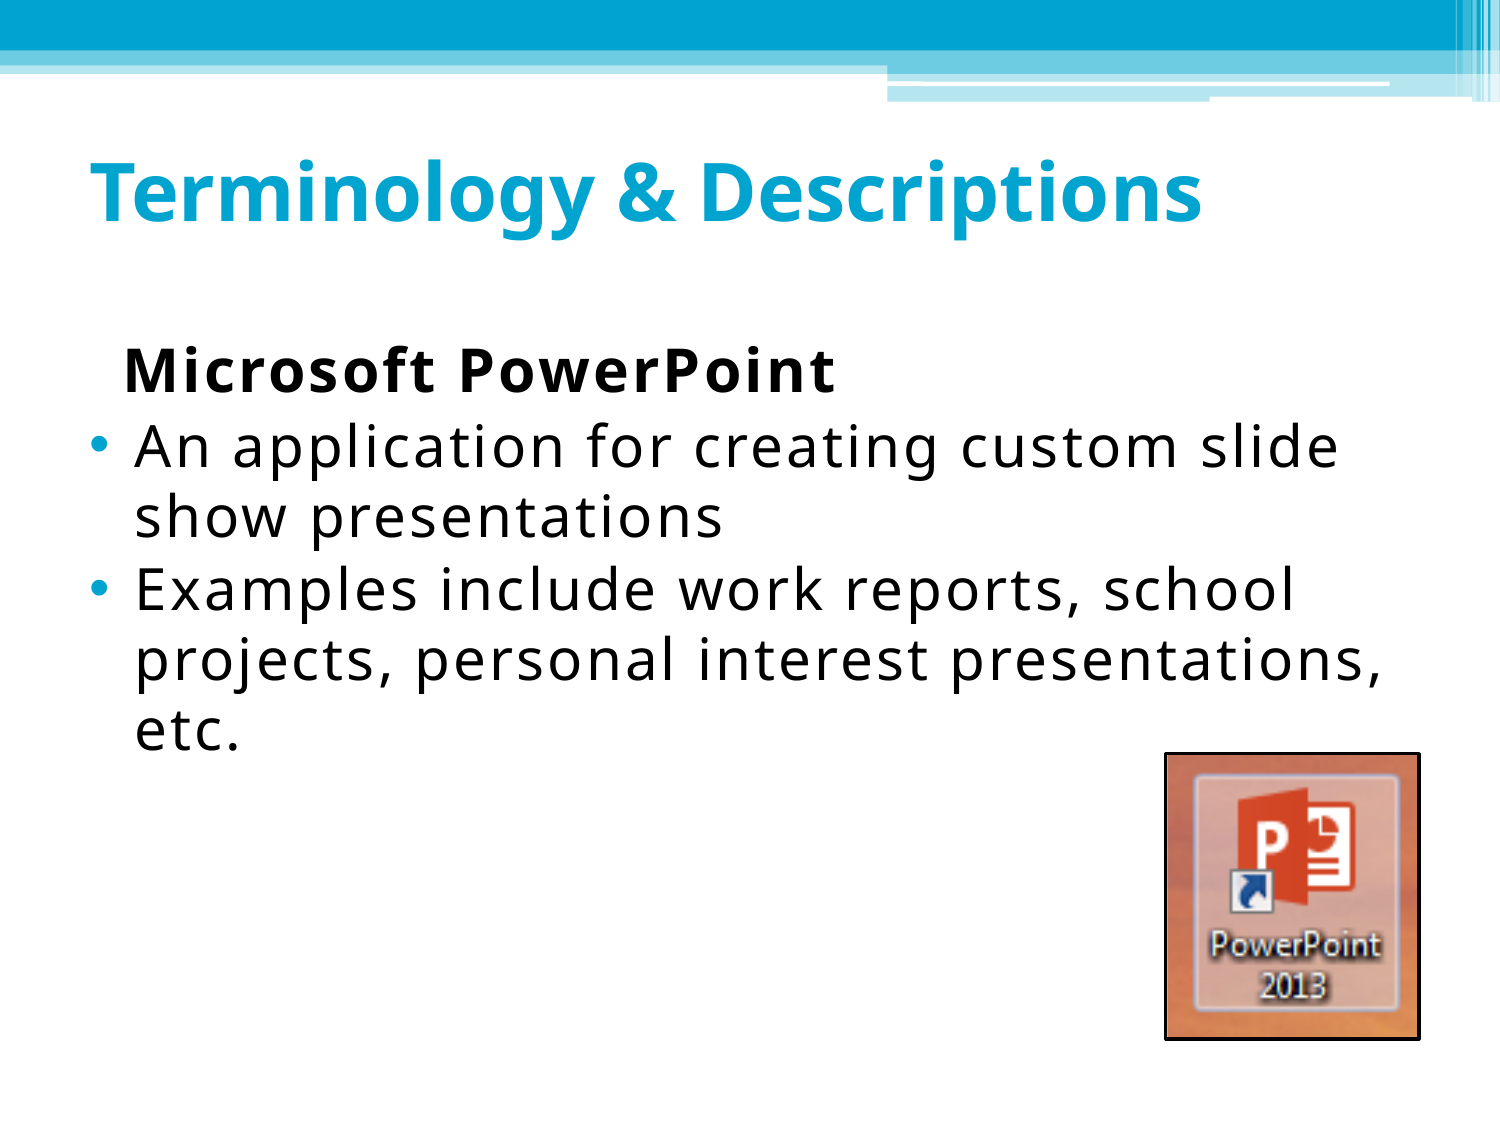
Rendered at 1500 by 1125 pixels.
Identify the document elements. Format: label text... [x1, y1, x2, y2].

picture [1167, 755, 1418, 1038]
list Microsoft PowerPoint An application for creating custom slide show presentations Examples include work reports, school projects, personal interest presentations, etc. [75, 324, 1418, 1038]
title Terminology & Descriptions [75, 102, 1418, 275]
